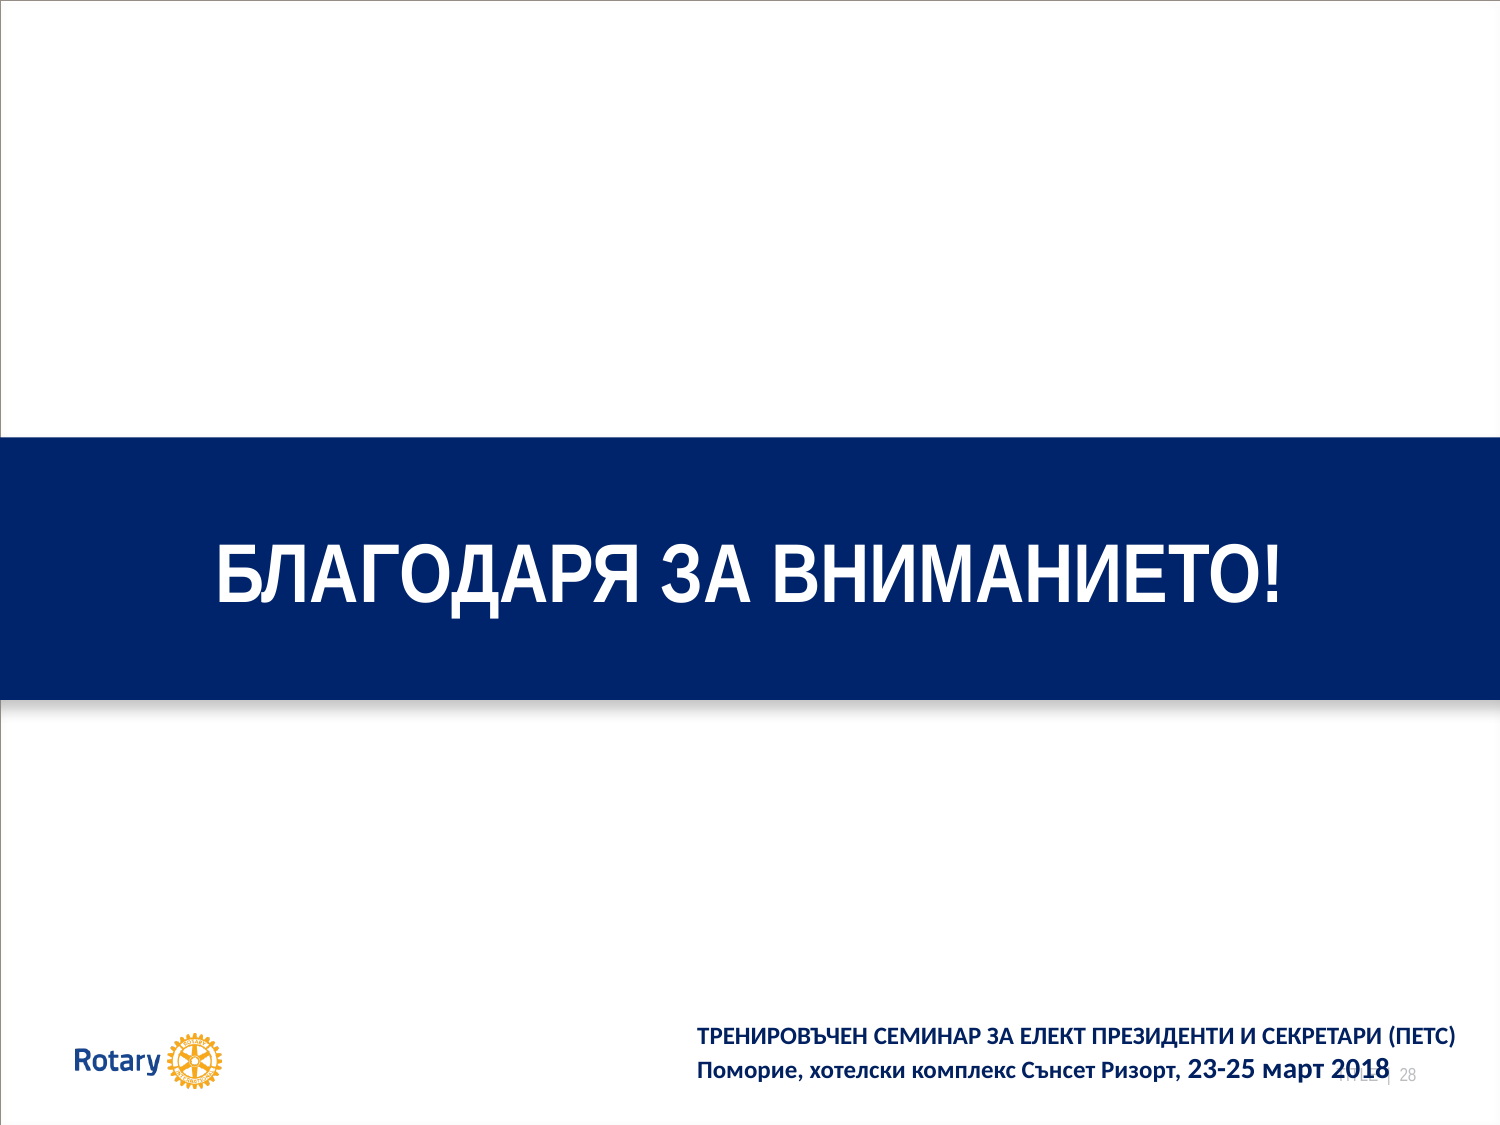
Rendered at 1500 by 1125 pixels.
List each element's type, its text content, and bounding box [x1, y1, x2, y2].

picture [75, 1033, 222, 1089]
title БЛАГОДАРЯ ЗА ВНИМАНИЕТО! [24, 437, 1475, 700]
